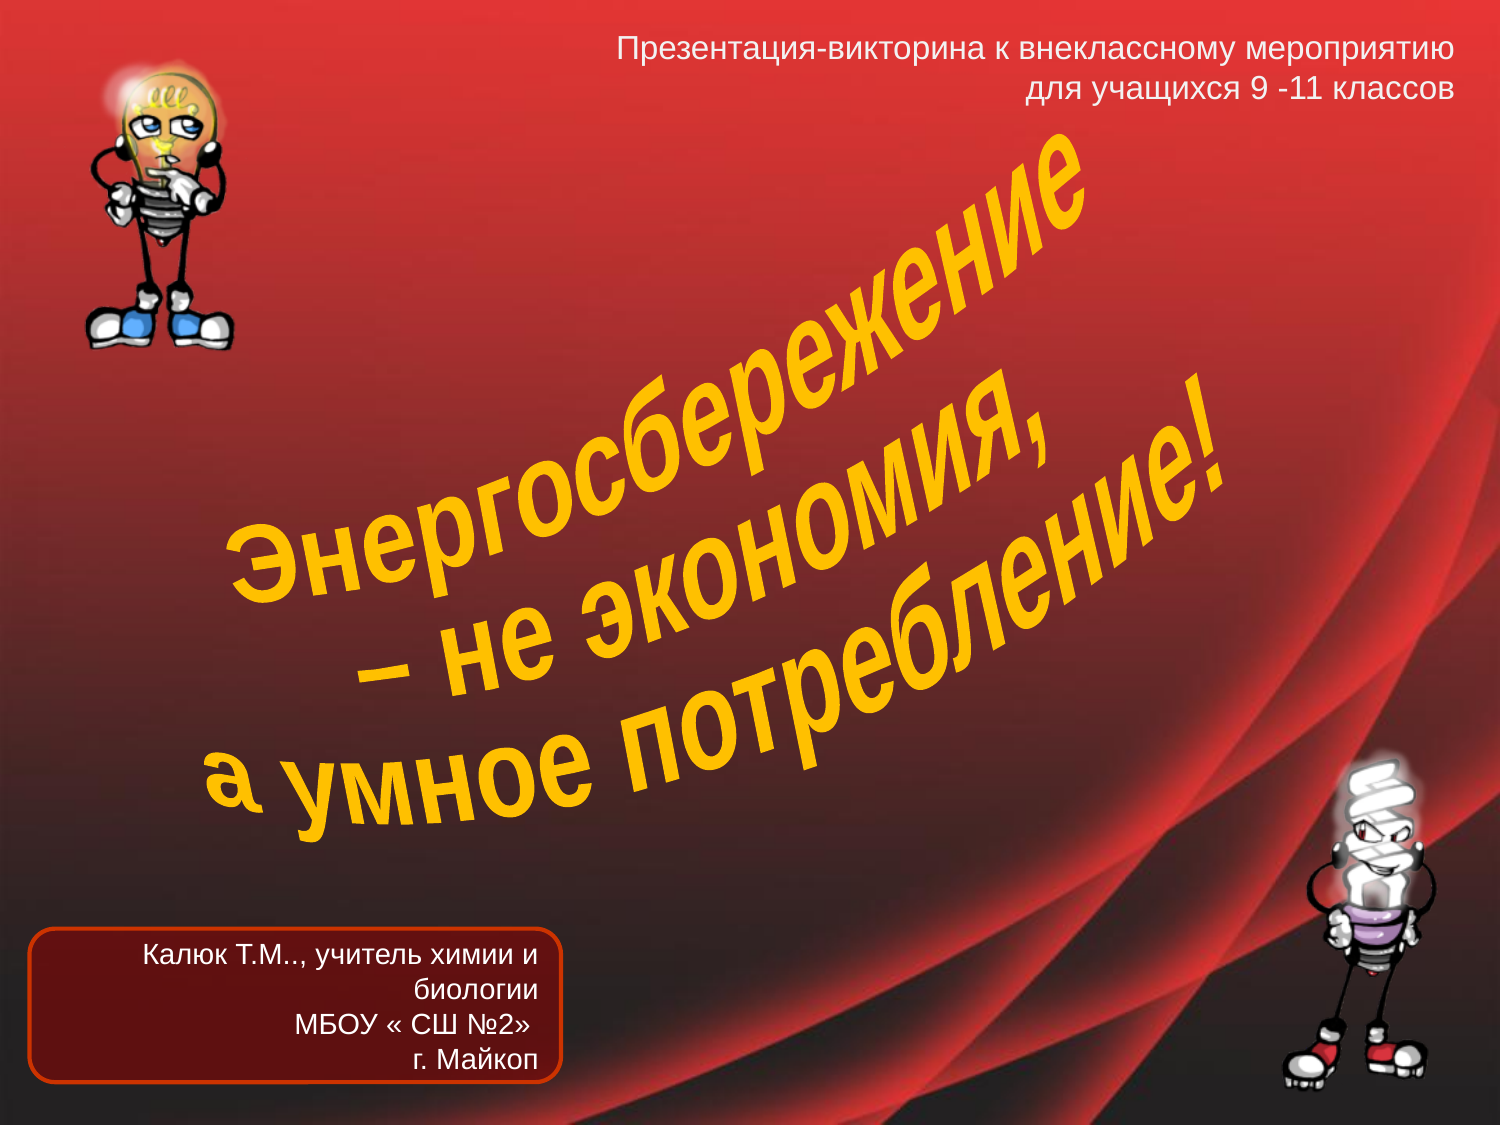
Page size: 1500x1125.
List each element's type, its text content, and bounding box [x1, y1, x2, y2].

text_box Калюк Т.М.., учитель химии и биологии МБОУ « СШ №2» г. Майкоп [27, 926, 564, 1085]
text_box Презентация-викторина к внеклассному мероприятию для учащихся 9 -11 классов [572, 19, 1471, 114]
picture [0, 0, 1500, 1125]
